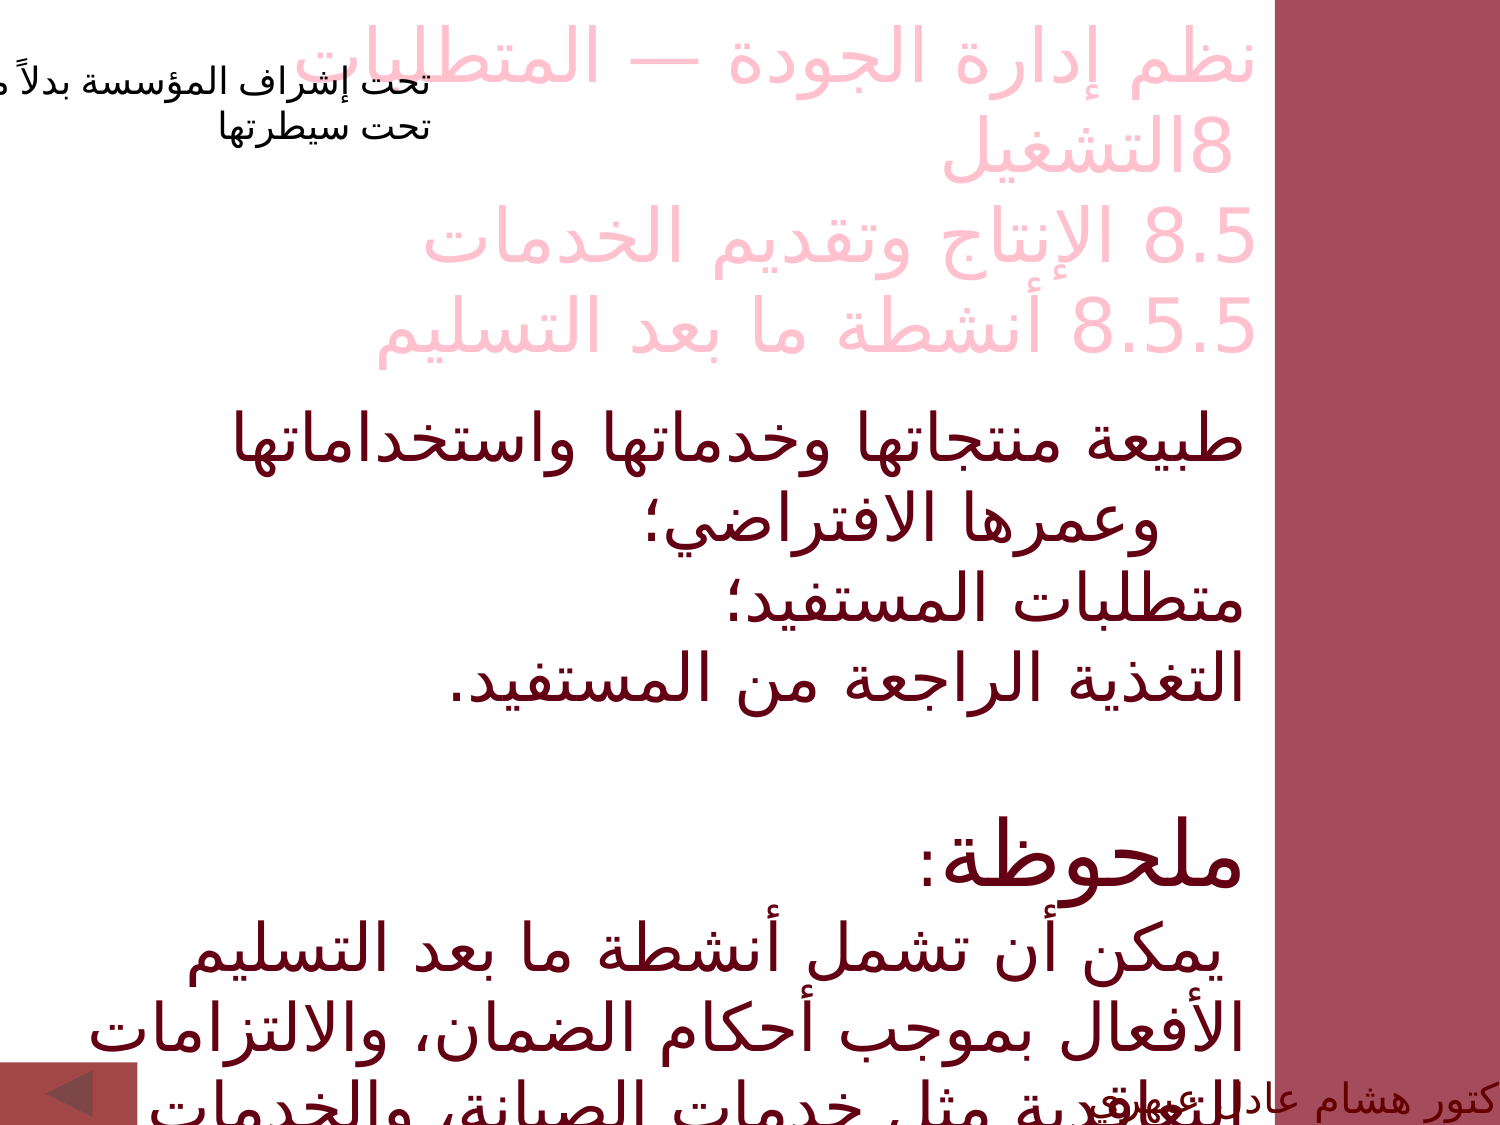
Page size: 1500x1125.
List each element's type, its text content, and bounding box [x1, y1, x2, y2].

text_box الدكتور هشام عادل عبهري [1073, 1064, 1500, 1125]
text_box [0, 1060, 140, 1125]
text_box [1273, 0, 1500, 1064]
text_box طبيعة منتجاتها وخدماتها واستخداماتها وعمرها الافتراضي؛ متطلبات المستفيد؛ التغذية الراجعة من المستفيد. ملحوظة: يمكن أن تشمل أنشطة ما بعد التسليم الأفعال بموجب أحكام الضمان، والالتزامات التعاقدية مثل خدمات الصيانة، والخدمات التكميلية مثل إعادة التدوير أو التخلص النهائي. [12, 387, 1263, 1125]
text_box نظم إدارة الجودة — المتطلبات 8التشغيل 8.5 الإنتاج وتقديم الخدمات 8.5.5 أنشطة ما بعد التسليم [0, 0, 1275, 375]
text_box تحت إشراف المؤسسة بدلاً من تحت سيطرتها [0, 49, 447, 155]
